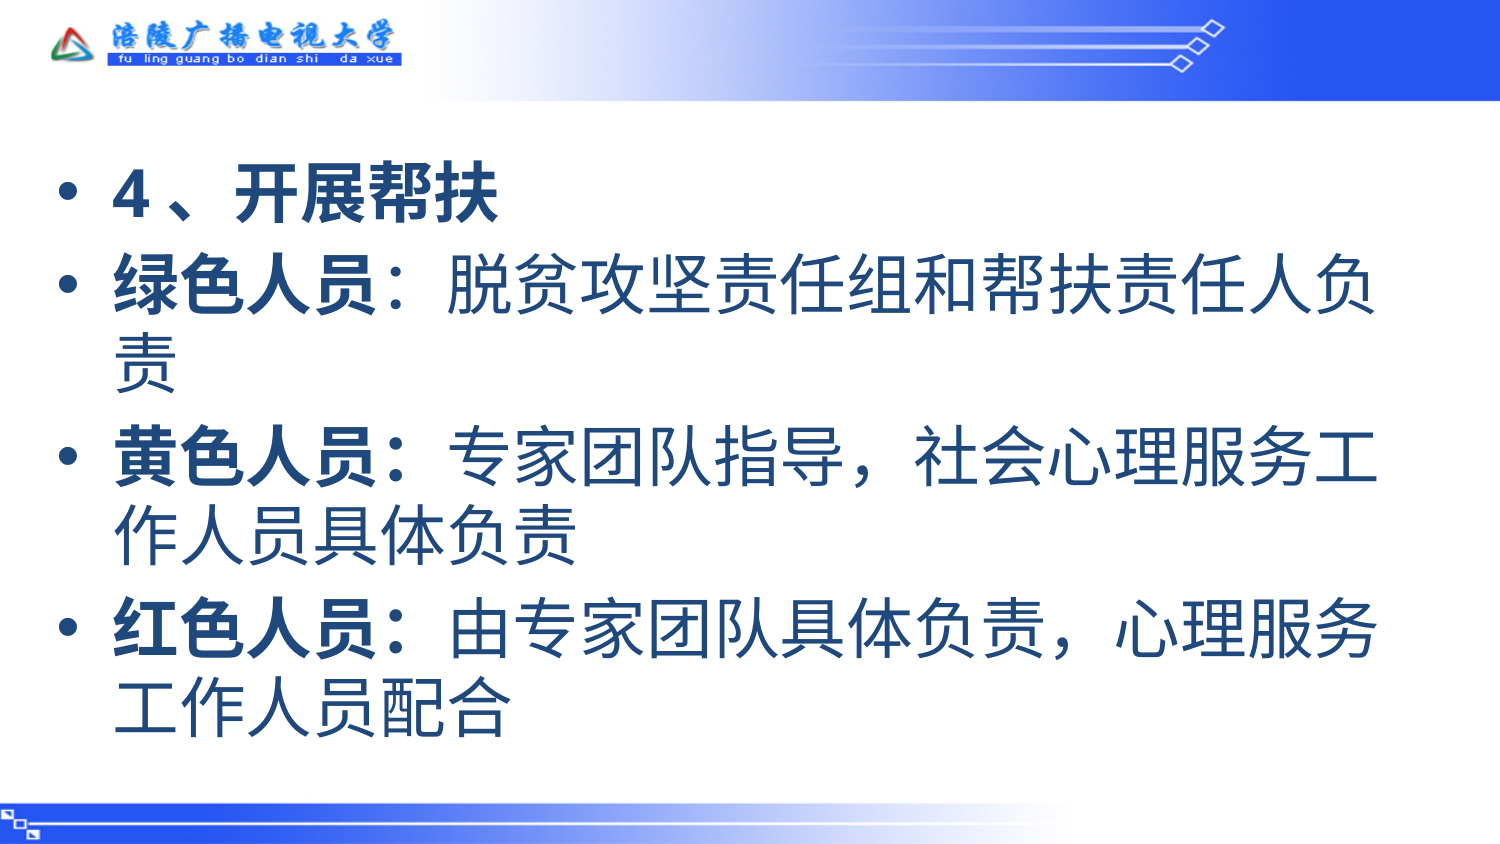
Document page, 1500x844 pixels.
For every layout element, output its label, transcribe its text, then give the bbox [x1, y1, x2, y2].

picture [0, 0, 1500, 844]
list 4、开展帮扶 绿色人员：脱贫攻坚责任组和帮扶责任人负责 黄色人员：专家团队指导，社会心理服务工作人员具体负责 红色人员：由专家团队具体负责，心理服务工作人员配合 [41, 150, 1459, 707]
